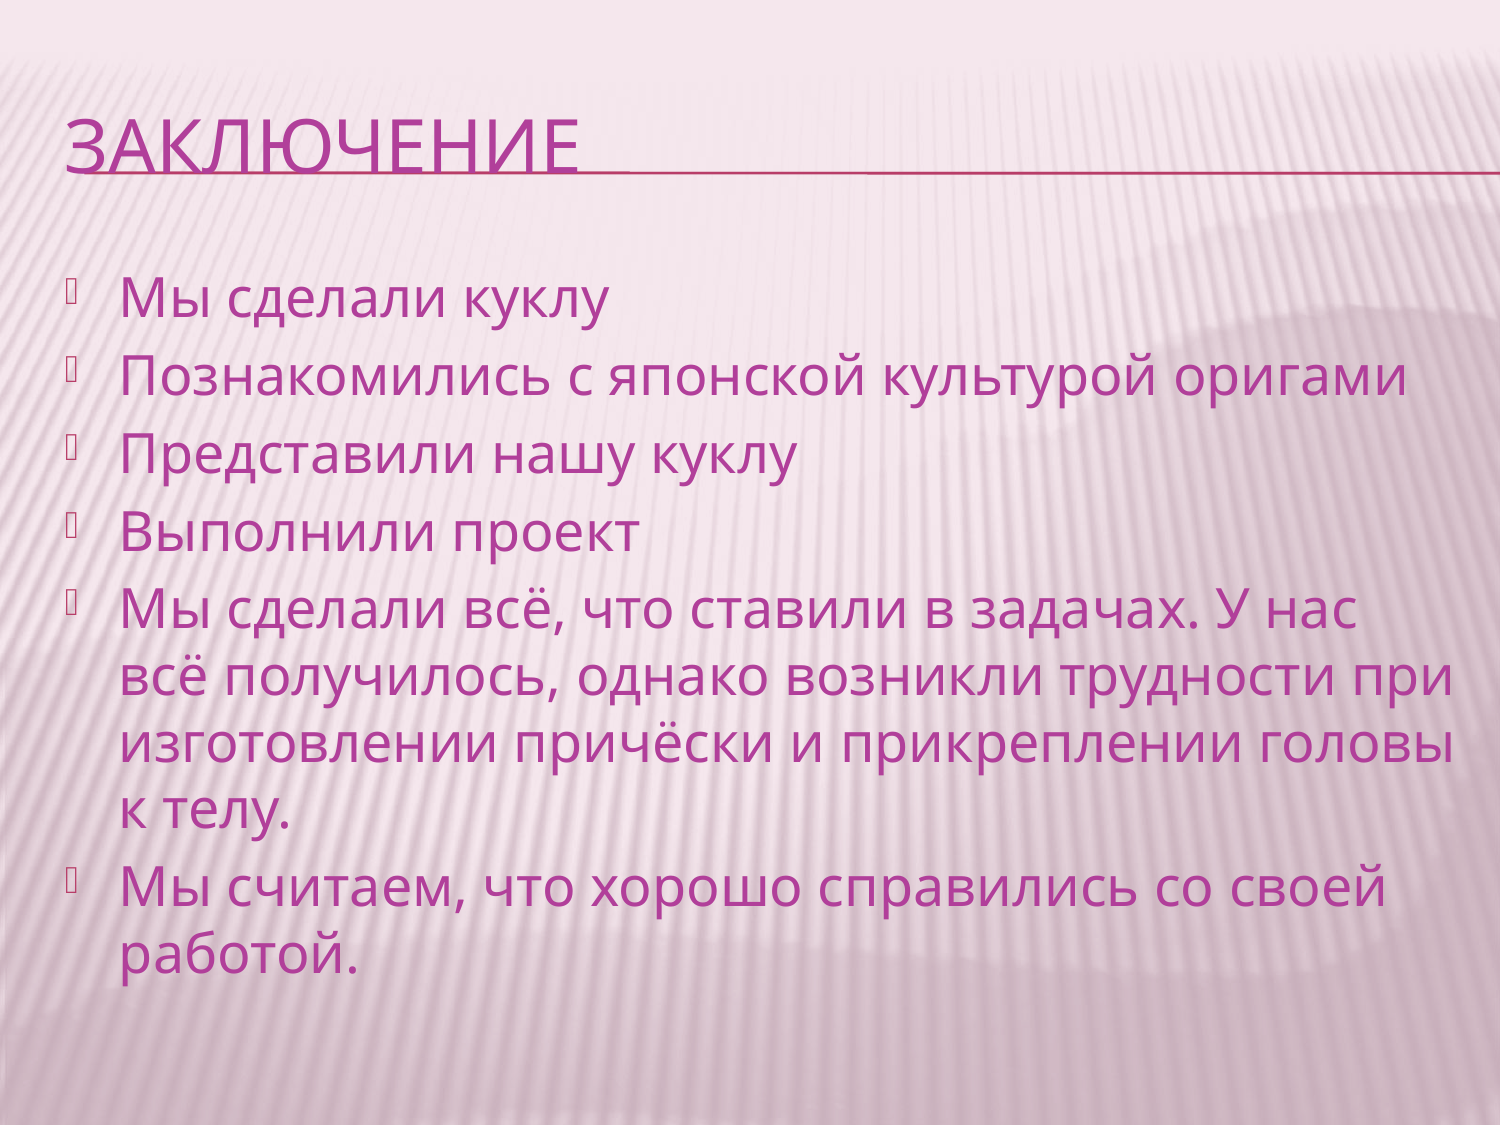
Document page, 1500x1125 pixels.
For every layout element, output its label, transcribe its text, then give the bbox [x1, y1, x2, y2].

title Заключение [50, 75, 1475, 213]
list Мы сделали куклу Познакомились с японской культурой оригами Представили нашу куклу Выполнили проект Мы сделали всё, что ставили в задачах. У нас всё получилось, однако возникли трудности при изготовлении причёски и прикреплении головы к телу. Мы считаем, что хорошо справились со своей работой. [50, 254, 1475, 998]
